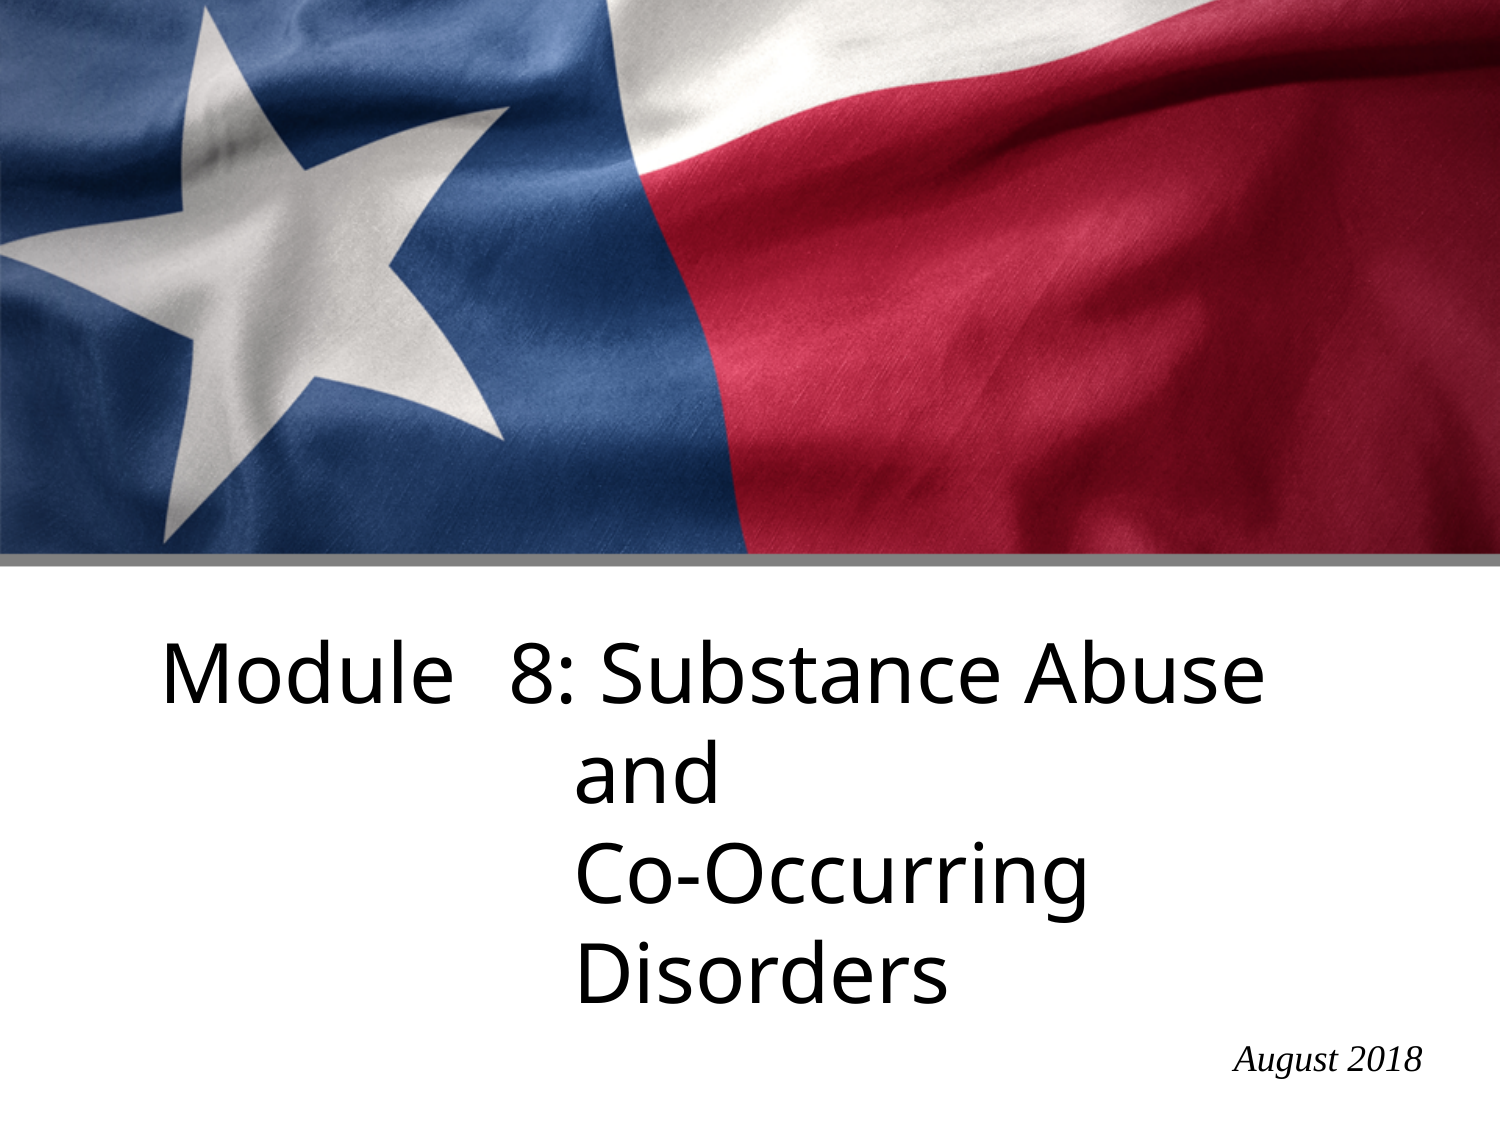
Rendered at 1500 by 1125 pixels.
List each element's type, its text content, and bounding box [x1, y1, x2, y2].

picture [0, 0, 1500, 1125]
title 8: Substance Abuse and Co-Occurring Disorders [493, 612, 1438, 901]
